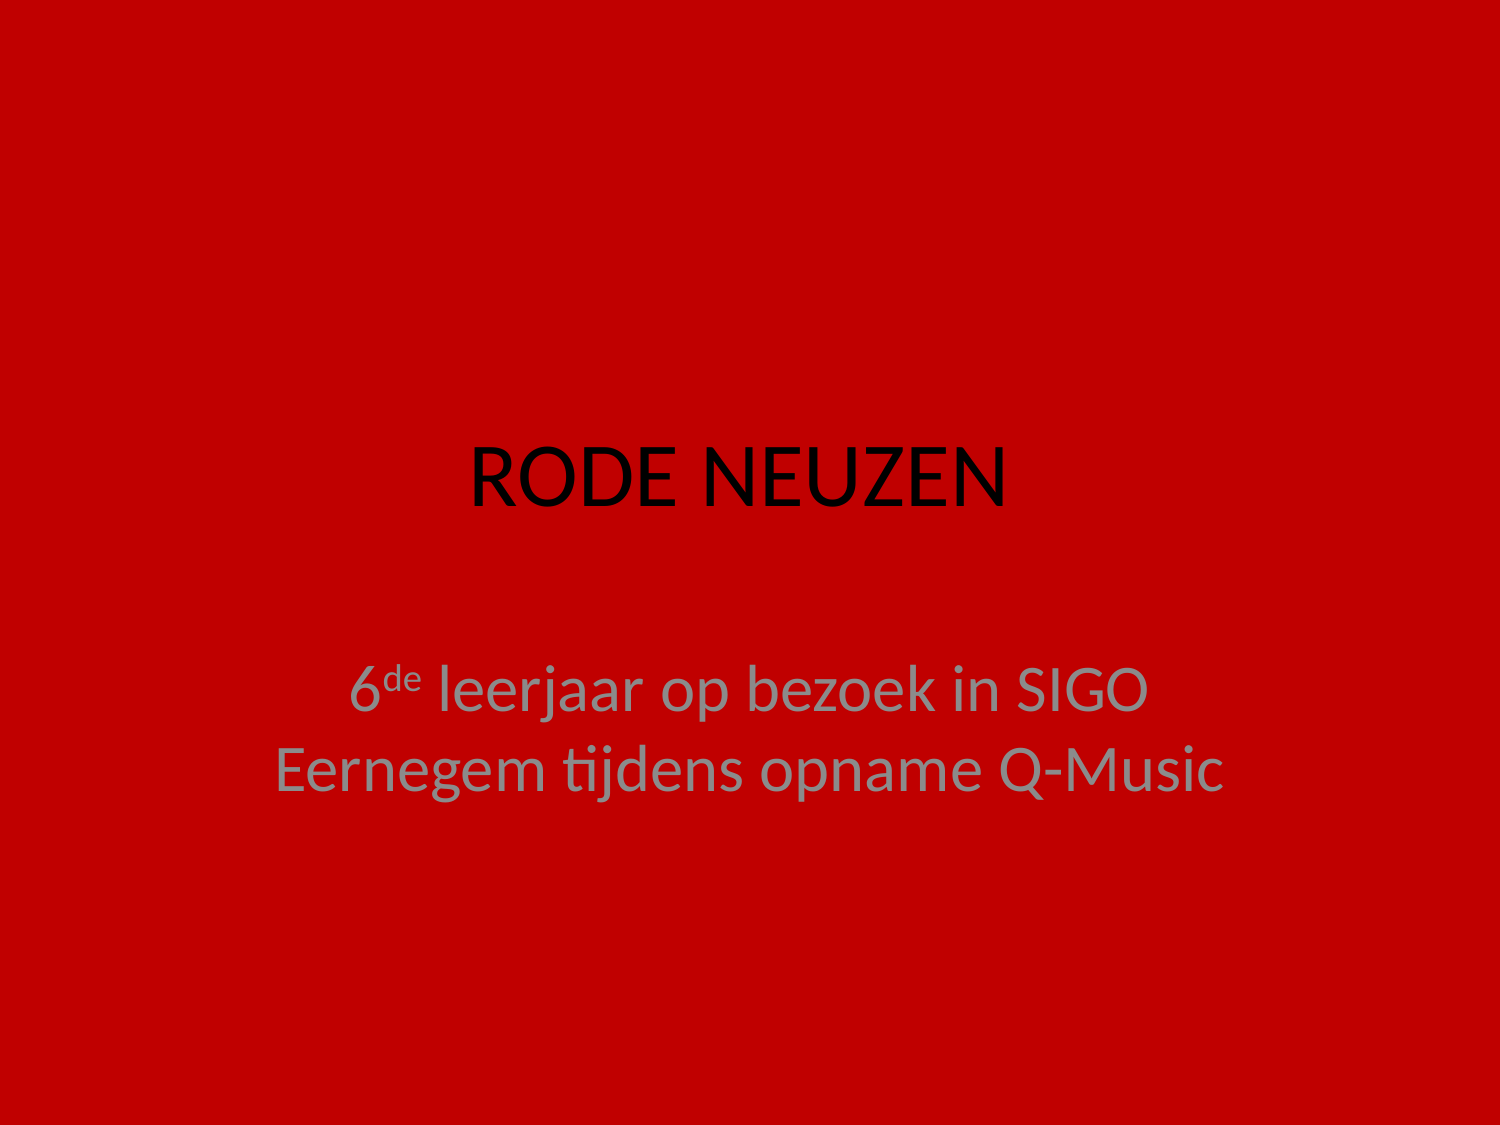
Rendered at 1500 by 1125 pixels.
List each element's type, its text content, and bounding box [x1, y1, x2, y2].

subtitle 6de leerjaar op bezoek in SIGO Eernegem tijdens opname Q-Music [225, 637, 1275, 925]
title RODE NEUZEN [112, 349, 1388, 591]
